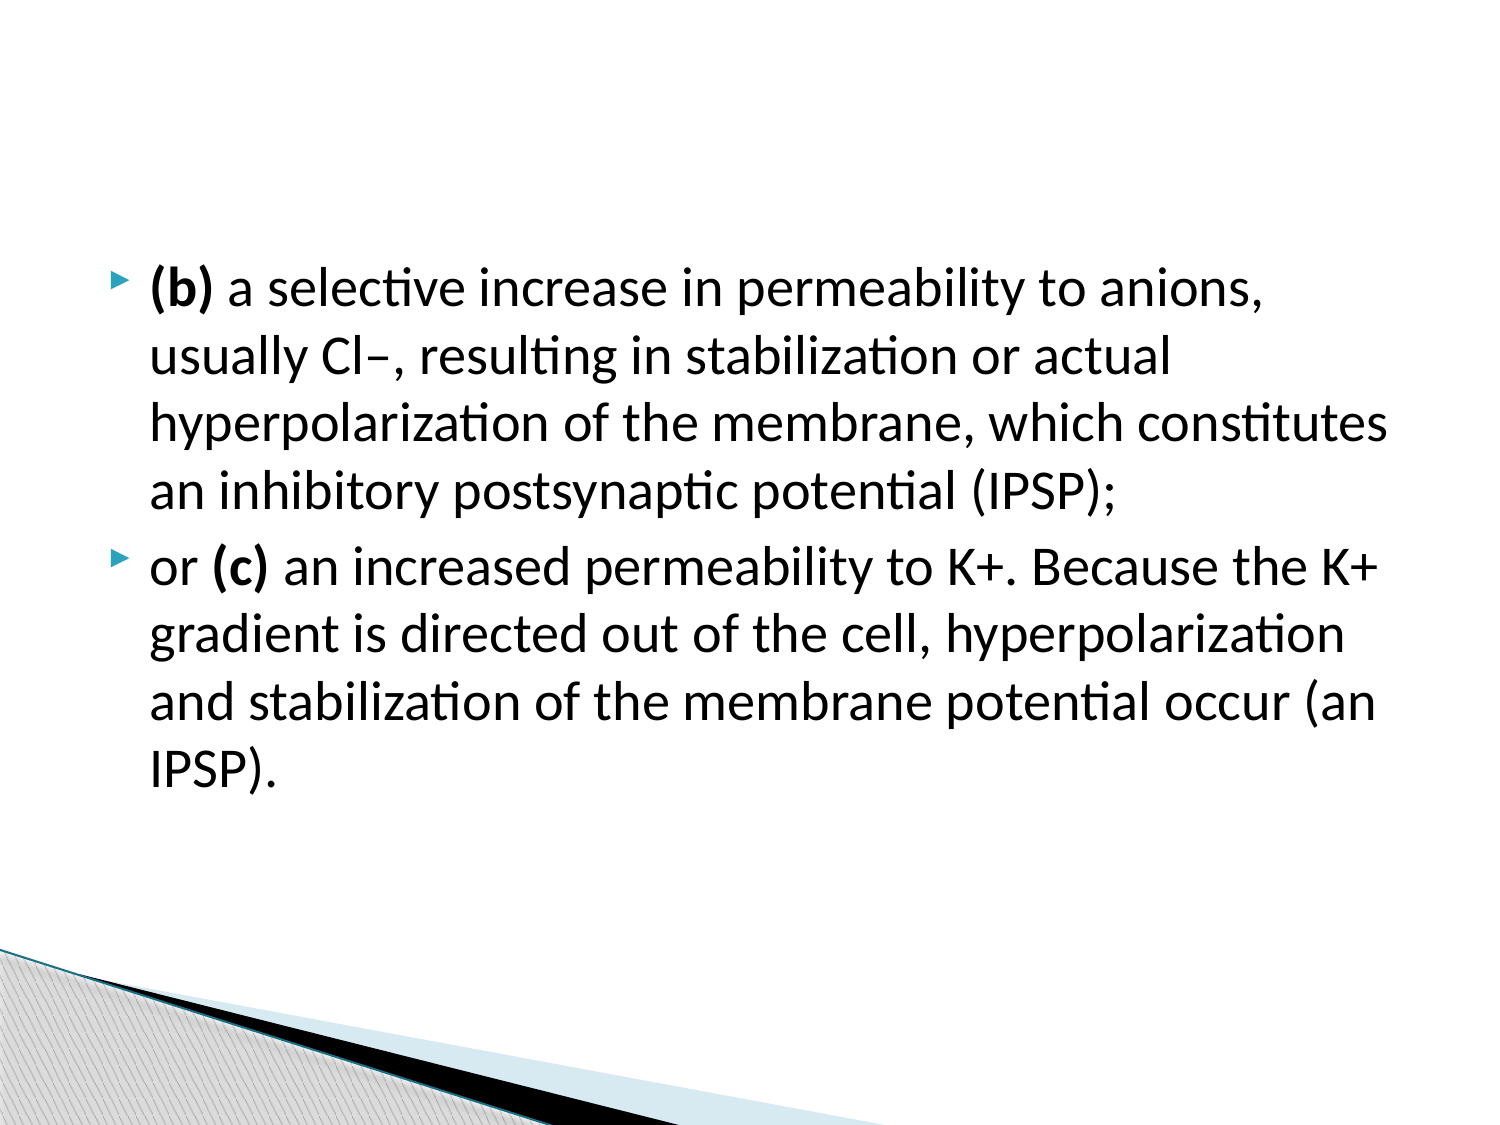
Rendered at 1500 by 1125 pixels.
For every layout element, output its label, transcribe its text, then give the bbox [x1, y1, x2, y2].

list (b) a selective increase in permeability to anions, usually Cl–, resulting in stabilization or actual hyperpolarization of the membrane, which constitutes an inhibitory postsynaptic potential (IPSP); or (c) an increased permeability to K+. Because the K+ gradient is directed out of the cell, hyperpolarization and stabilization of the membrane potential occur (an IPSP). [75, 243, 1425, 986]
